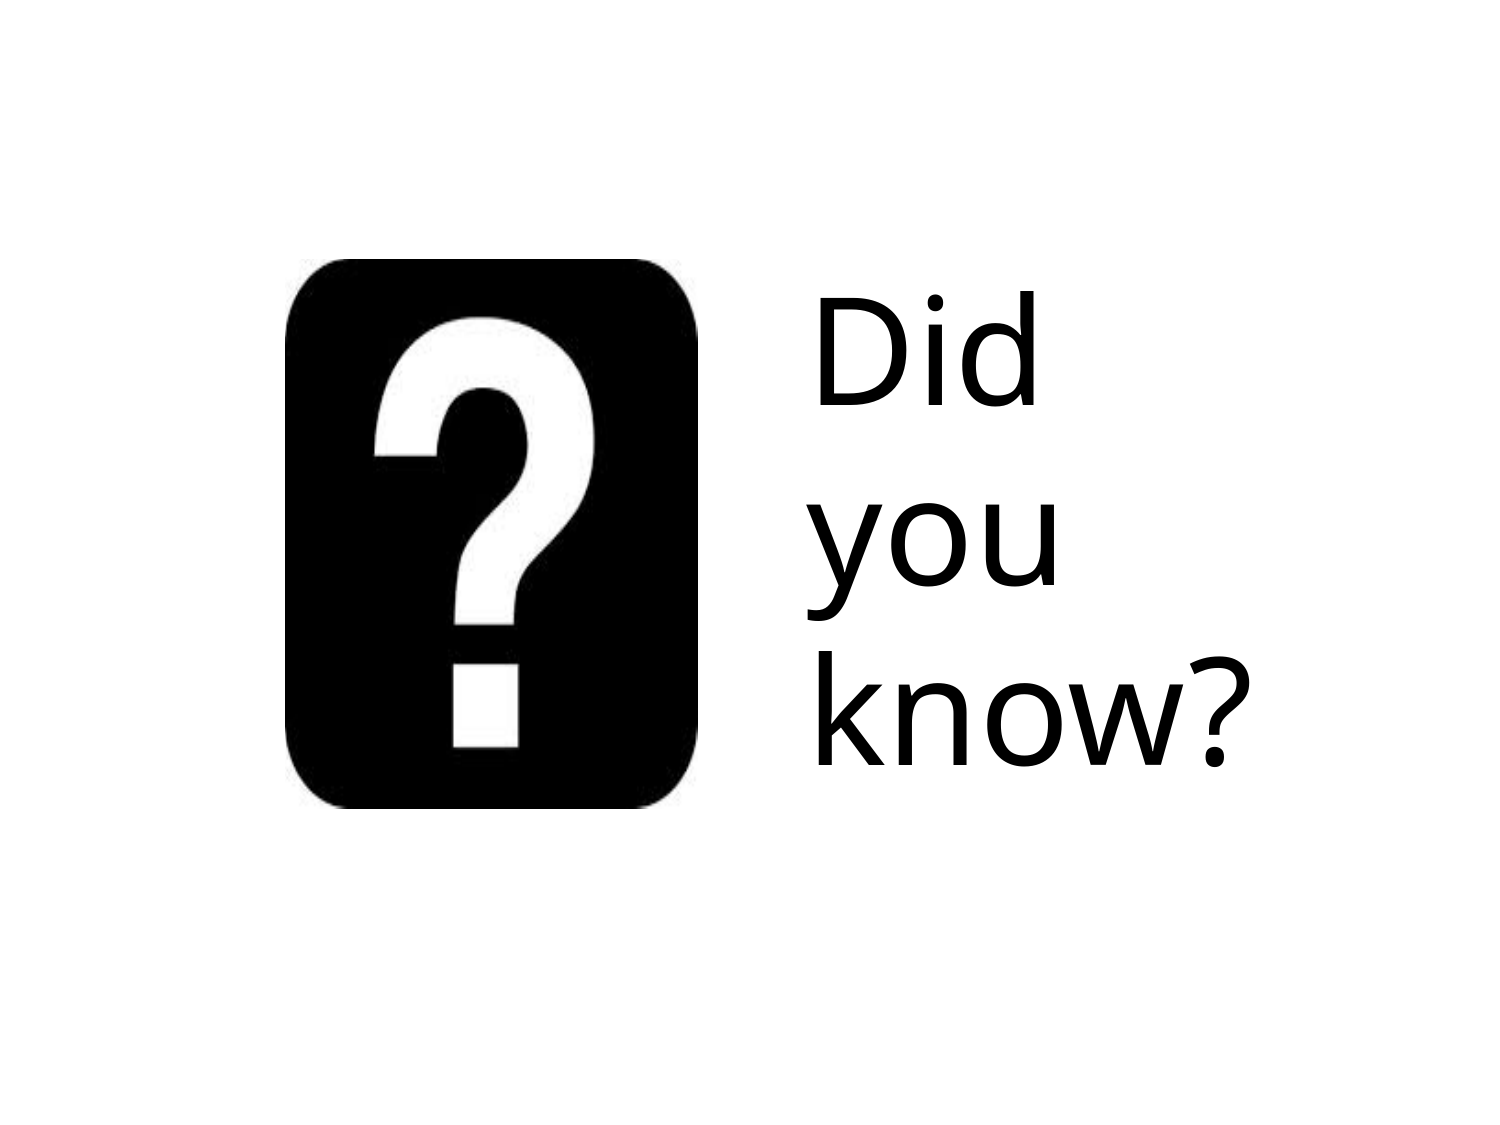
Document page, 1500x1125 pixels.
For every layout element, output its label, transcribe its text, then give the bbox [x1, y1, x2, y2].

picture [284, 258, 698, 809]
text_box Did you know? [792, 247, 1357, 803]
